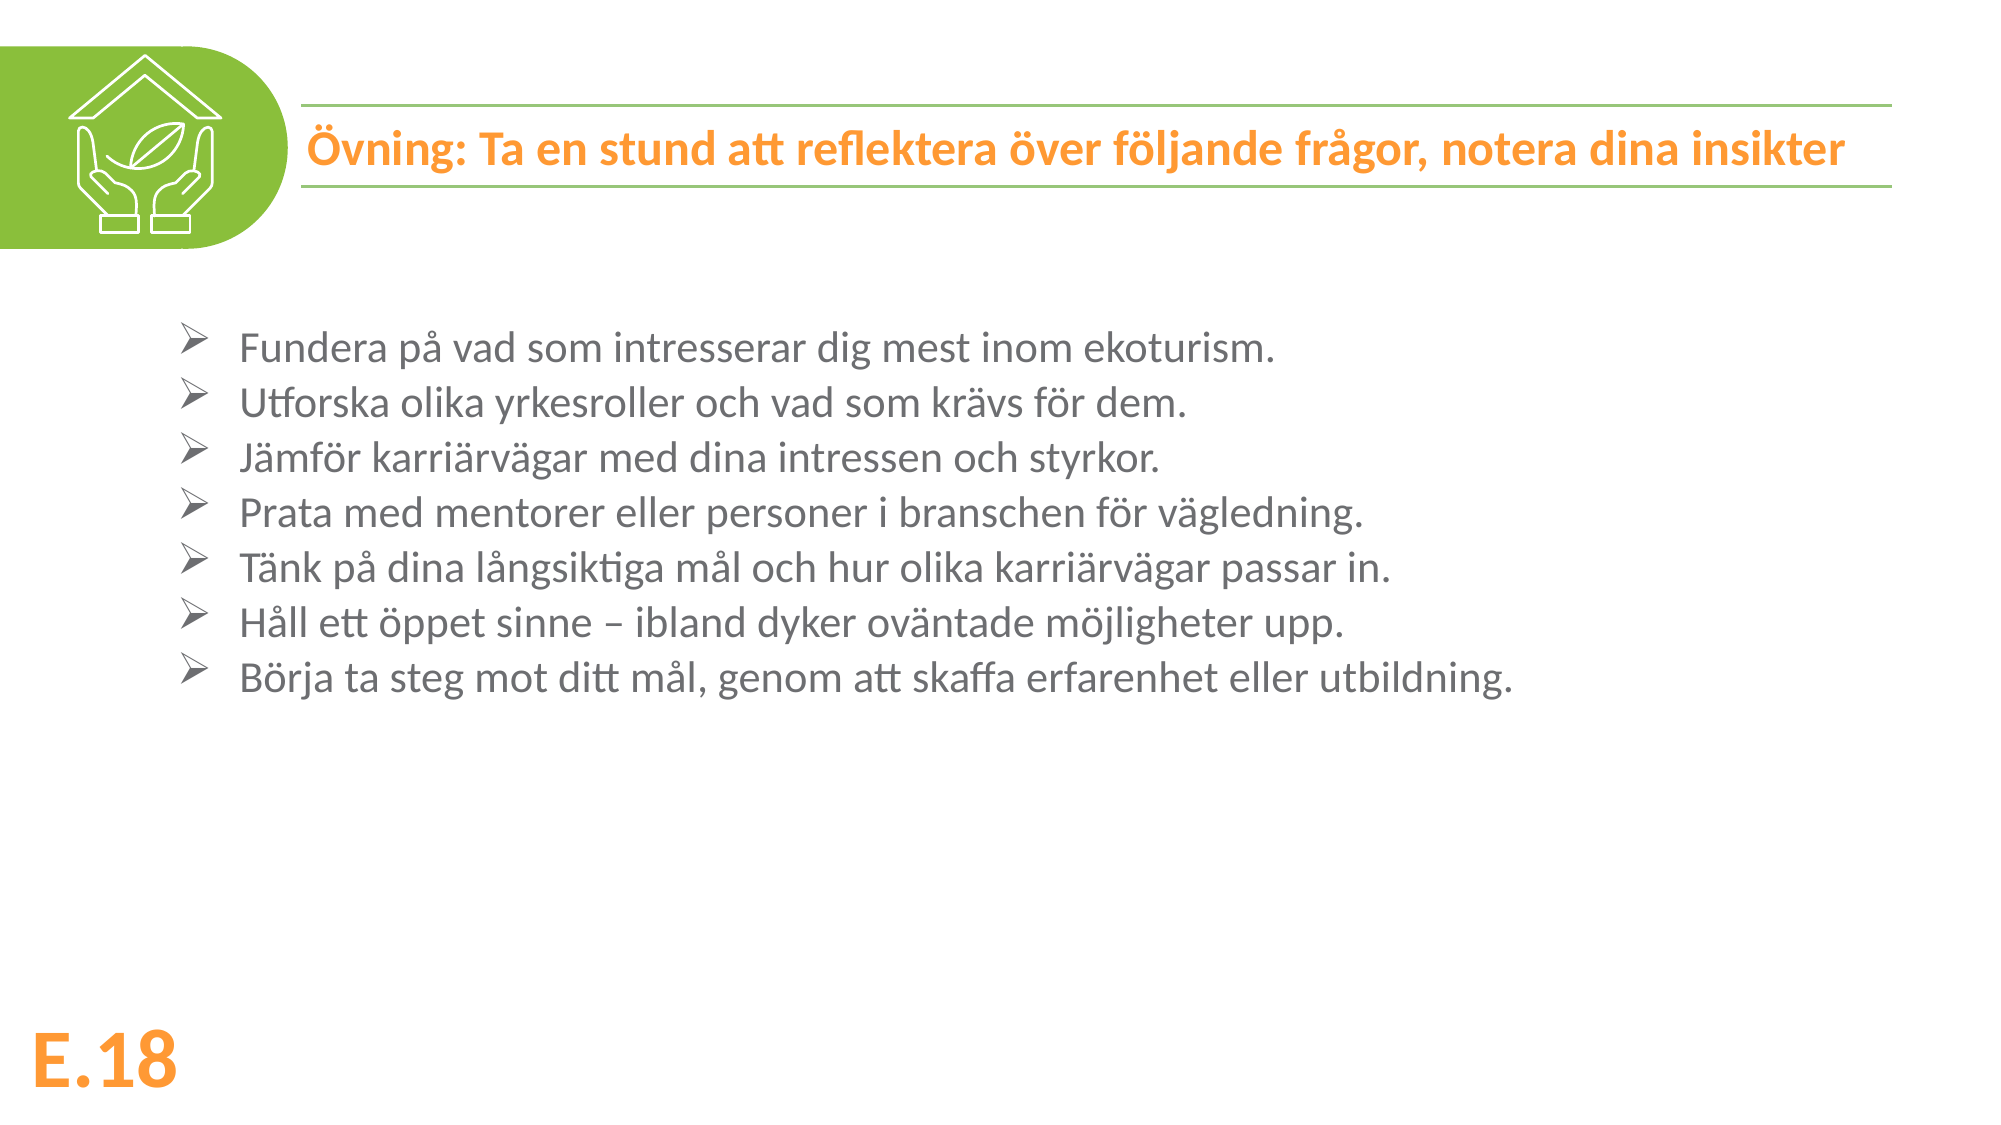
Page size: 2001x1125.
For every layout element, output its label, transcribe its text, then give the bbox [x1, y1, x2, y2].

text_box [0, 46, 288, 249]
text_box E.18 [11, 1019, 300, 1125]
list Fundera på vad som intresserar dig mest inom ekoturism. Utforska olika yrkesroller och vad som krävs för dem. Jämför karriärvägar med dina intressen och styrkor. Prata med mentorer eller personer i branschen för vägledning. Tänk på dina långsiktiga mål och hur olika karriärvägar passar in. Håll ett öppet sinne – ibland dyker oväntade möjligheter upp. Börja ta steg mot ditt mål, genom att skaffa erfarenhet eller utbildning. [106, 296, 1835, 964]
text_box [68, 54, 222, 233]
list Övning: Ta en stund att reflektera över följande frågor, notera dina insikter [287, 86, 1893, 259]
